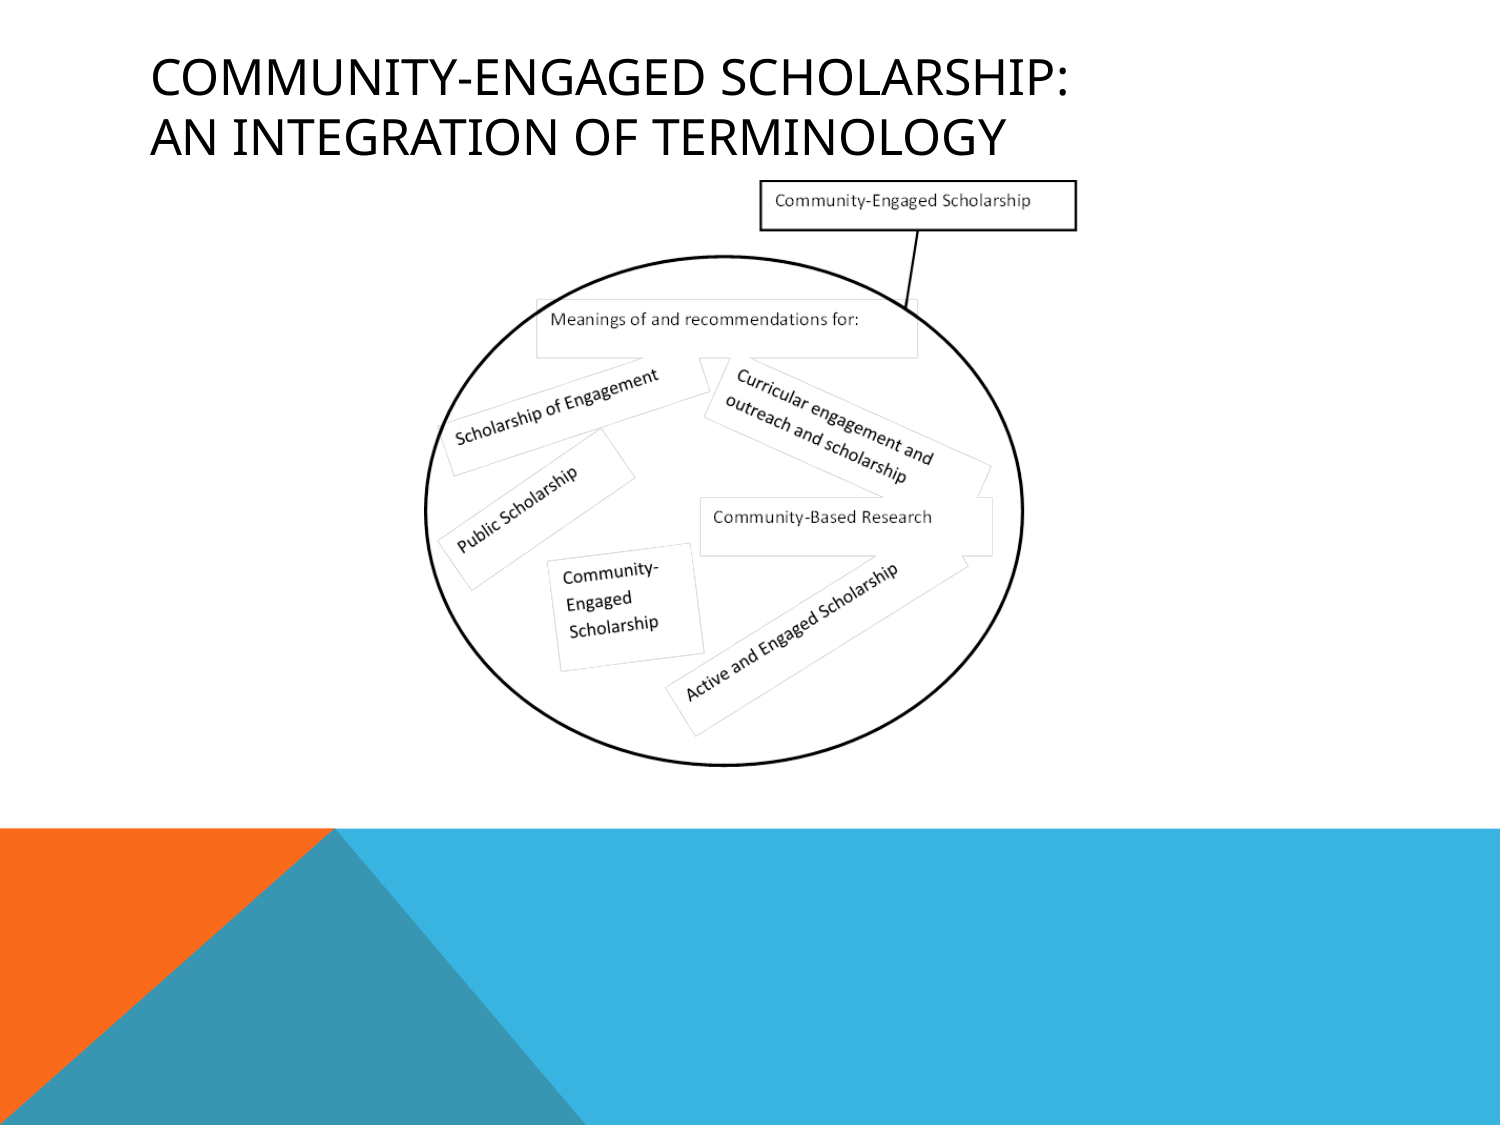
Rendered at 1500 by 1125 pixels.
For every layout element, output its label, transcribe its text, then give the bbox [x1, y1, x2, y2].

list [423, 180, 1080, 768]
title Community-engaged scholarship: AN integration of terminology [135, 60, 1369, 150]
